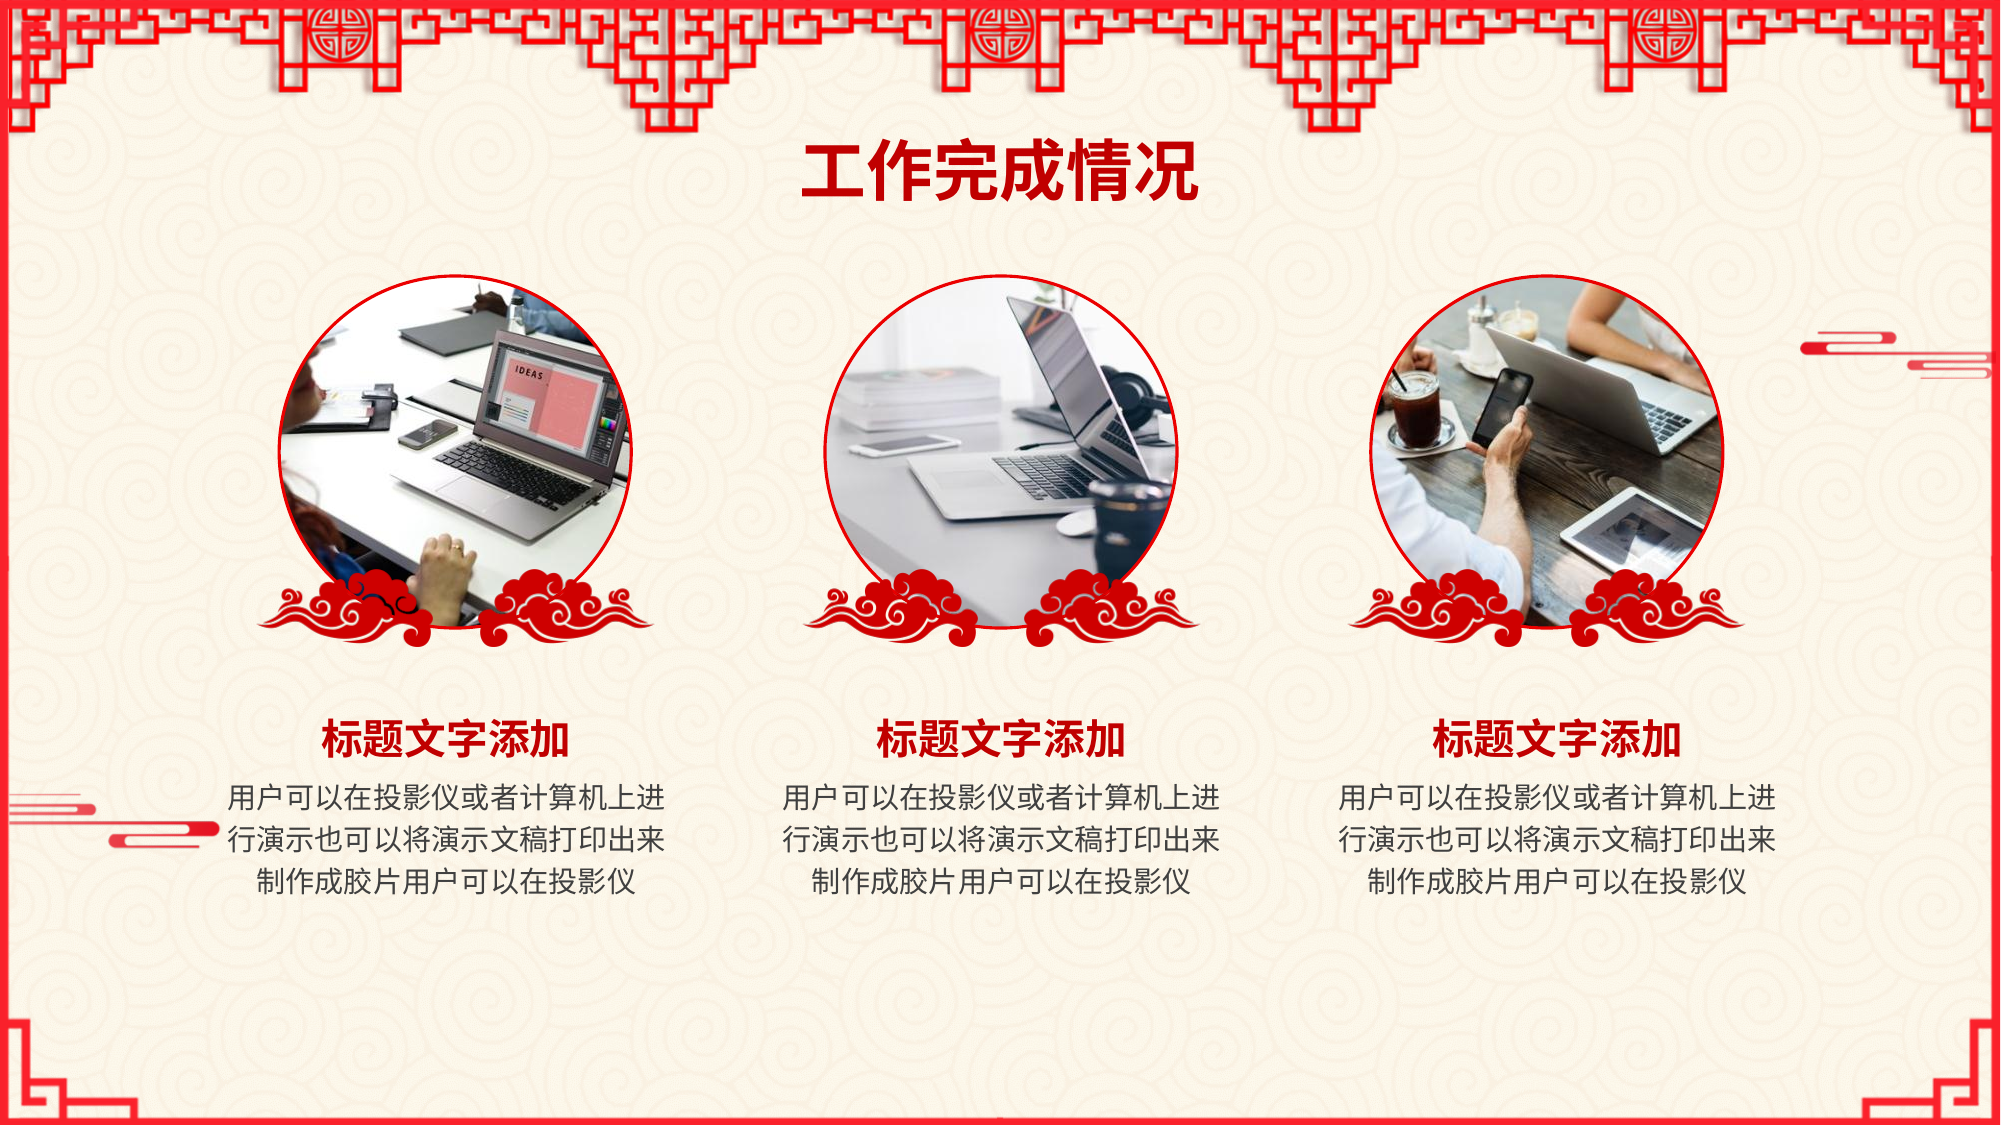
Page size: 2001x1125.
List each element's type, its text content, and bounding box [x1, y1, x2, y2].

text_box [1347, 569, 1746, 647]
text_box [764, 695, 1240, 908]
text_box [801, 569, 1200, 647]
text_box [208, 695, 684, 908]
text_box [256, 569, 655, 647]
text_box 工作完成情况 [784, 121, 1216, 217]
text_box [1320, 695, 1796, 908]
picture [0, 0, 2001, 1125]
